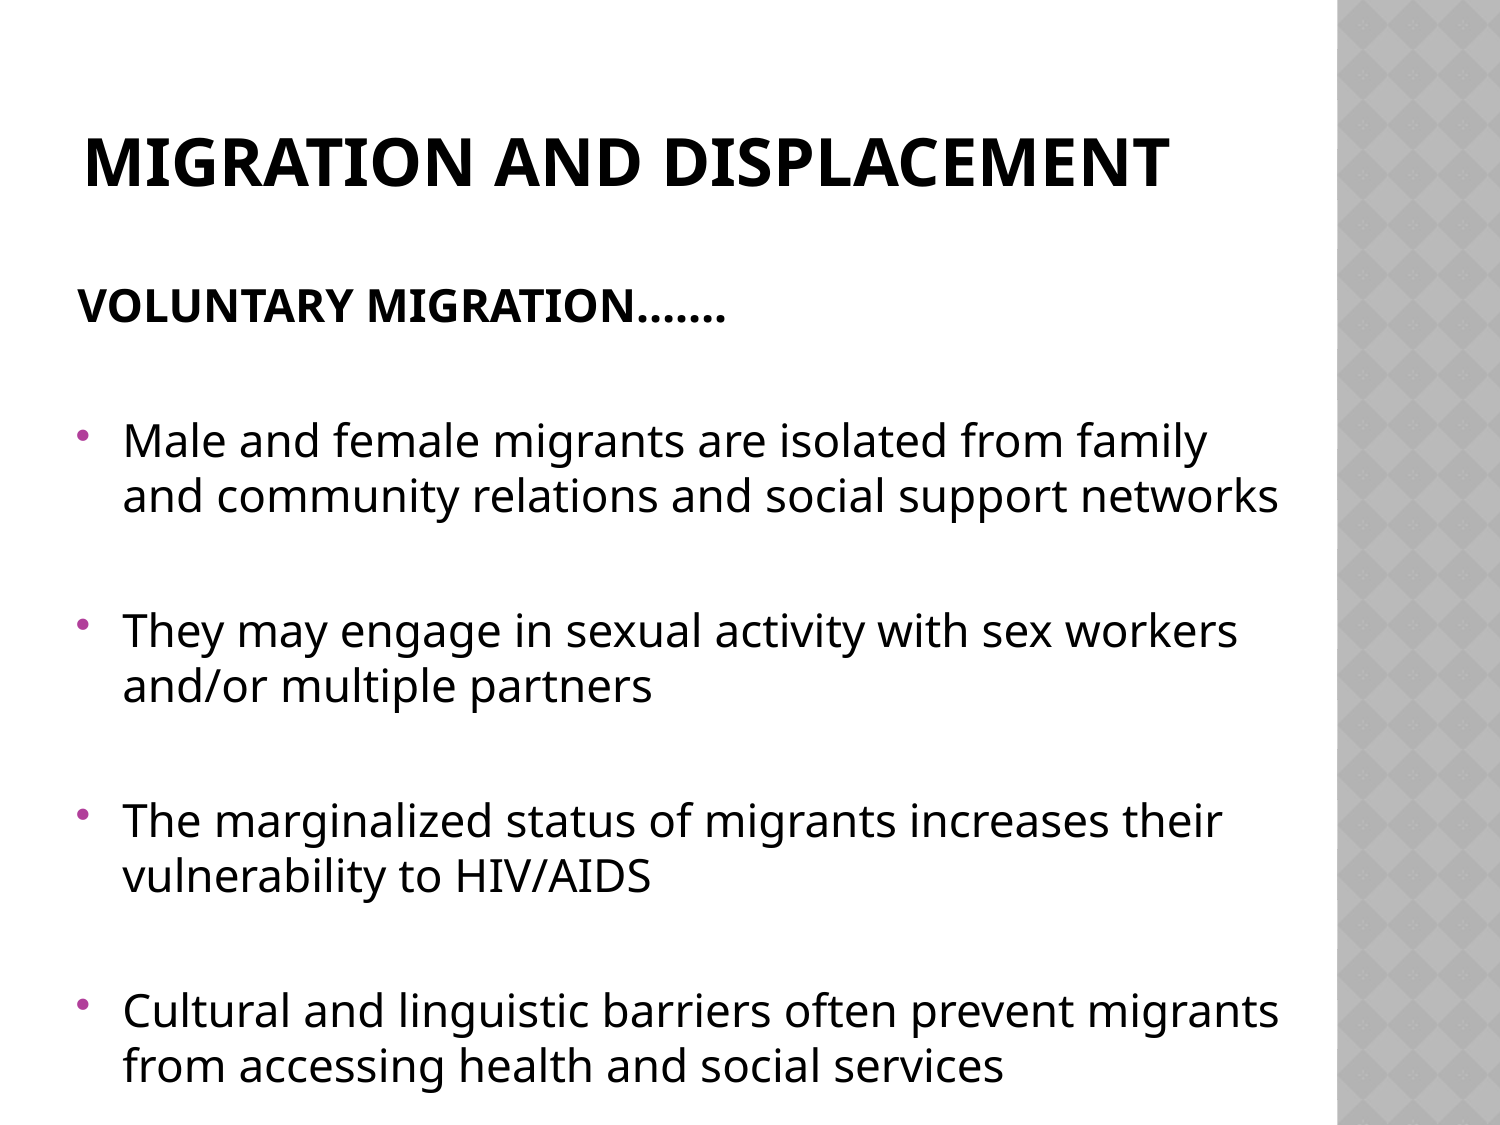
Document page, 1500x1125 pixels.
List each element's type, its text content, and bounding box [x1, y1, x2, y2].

title MIGRATION AND DISPLACEMENT [75, 52, 1263, 200]
list VOLUNTARY MIGRATION……. Male and female migrants are isolated from family and community relations and social support networks They may engage in sexual activity with sex workers and/or multiple partners The marginalized status of migrants increases their vulnerability to HIV/AIDS Cultural and linguistic barriers often prevent migrants from accessing health and social services [62, 201, 1301, 1063]
